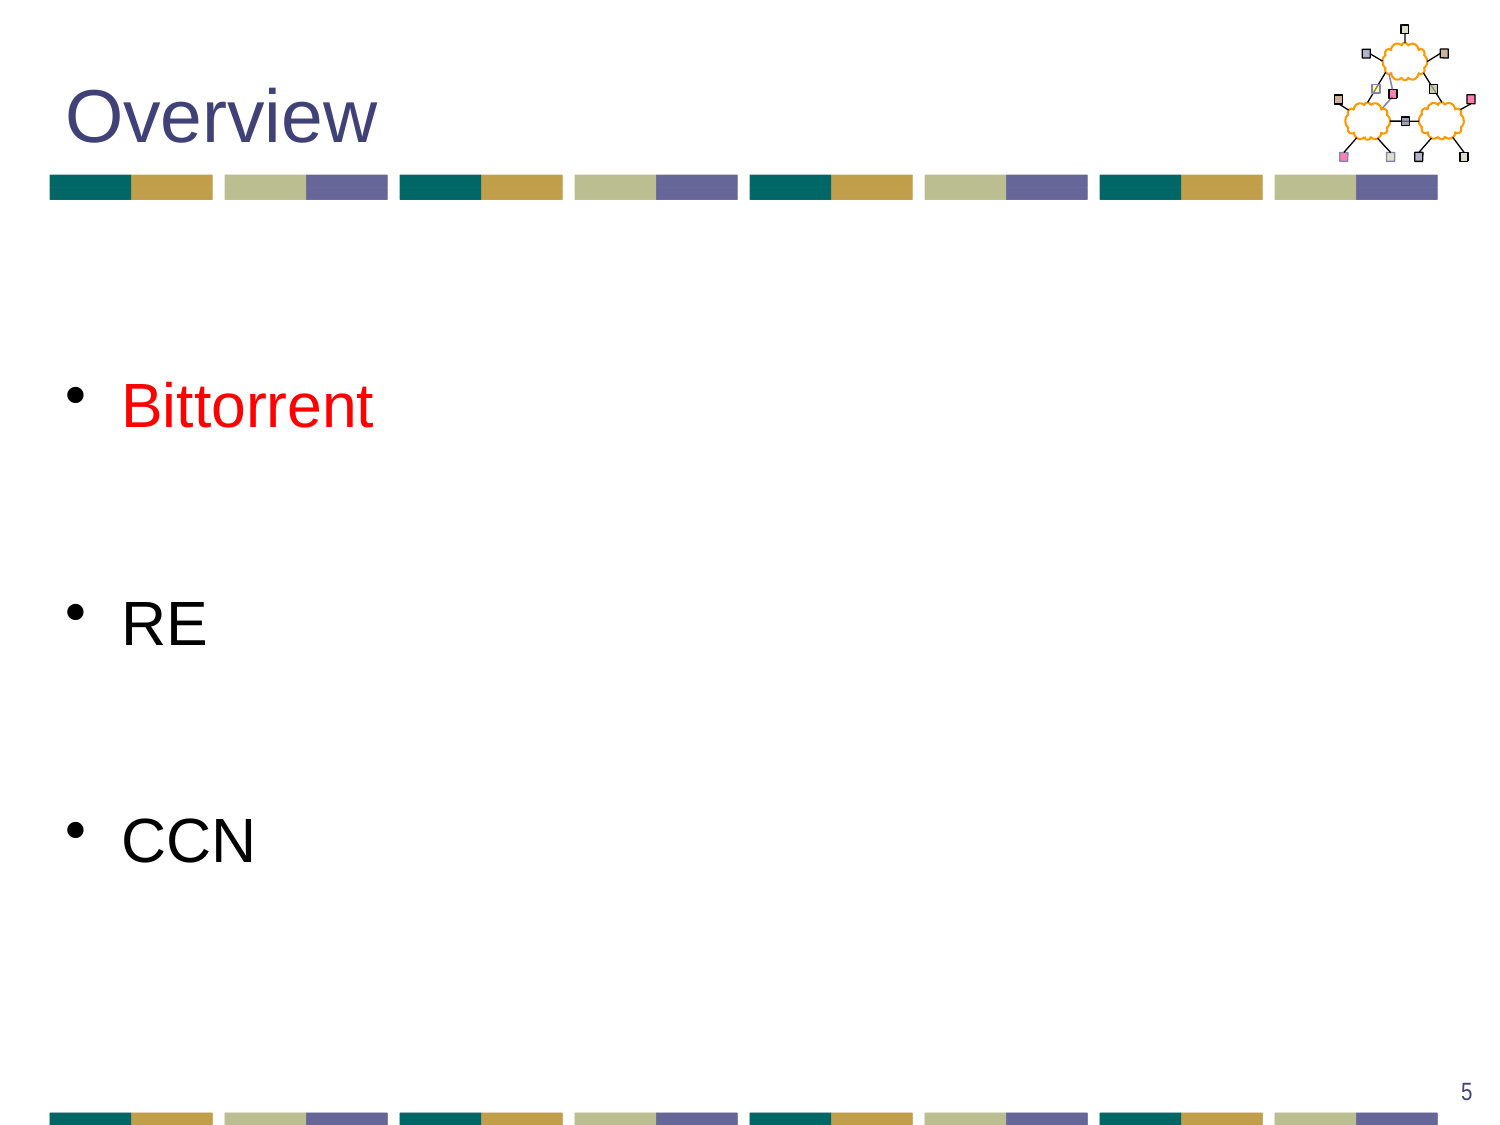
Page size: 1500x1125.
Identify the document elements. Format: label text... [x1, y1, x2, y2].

title Overview [50, 62, 1438, 163]
list Bittorrent RE CCN [50, 212, 1438, 1050]
slide_number 5 [1174, 1037, 1488, 1113]
